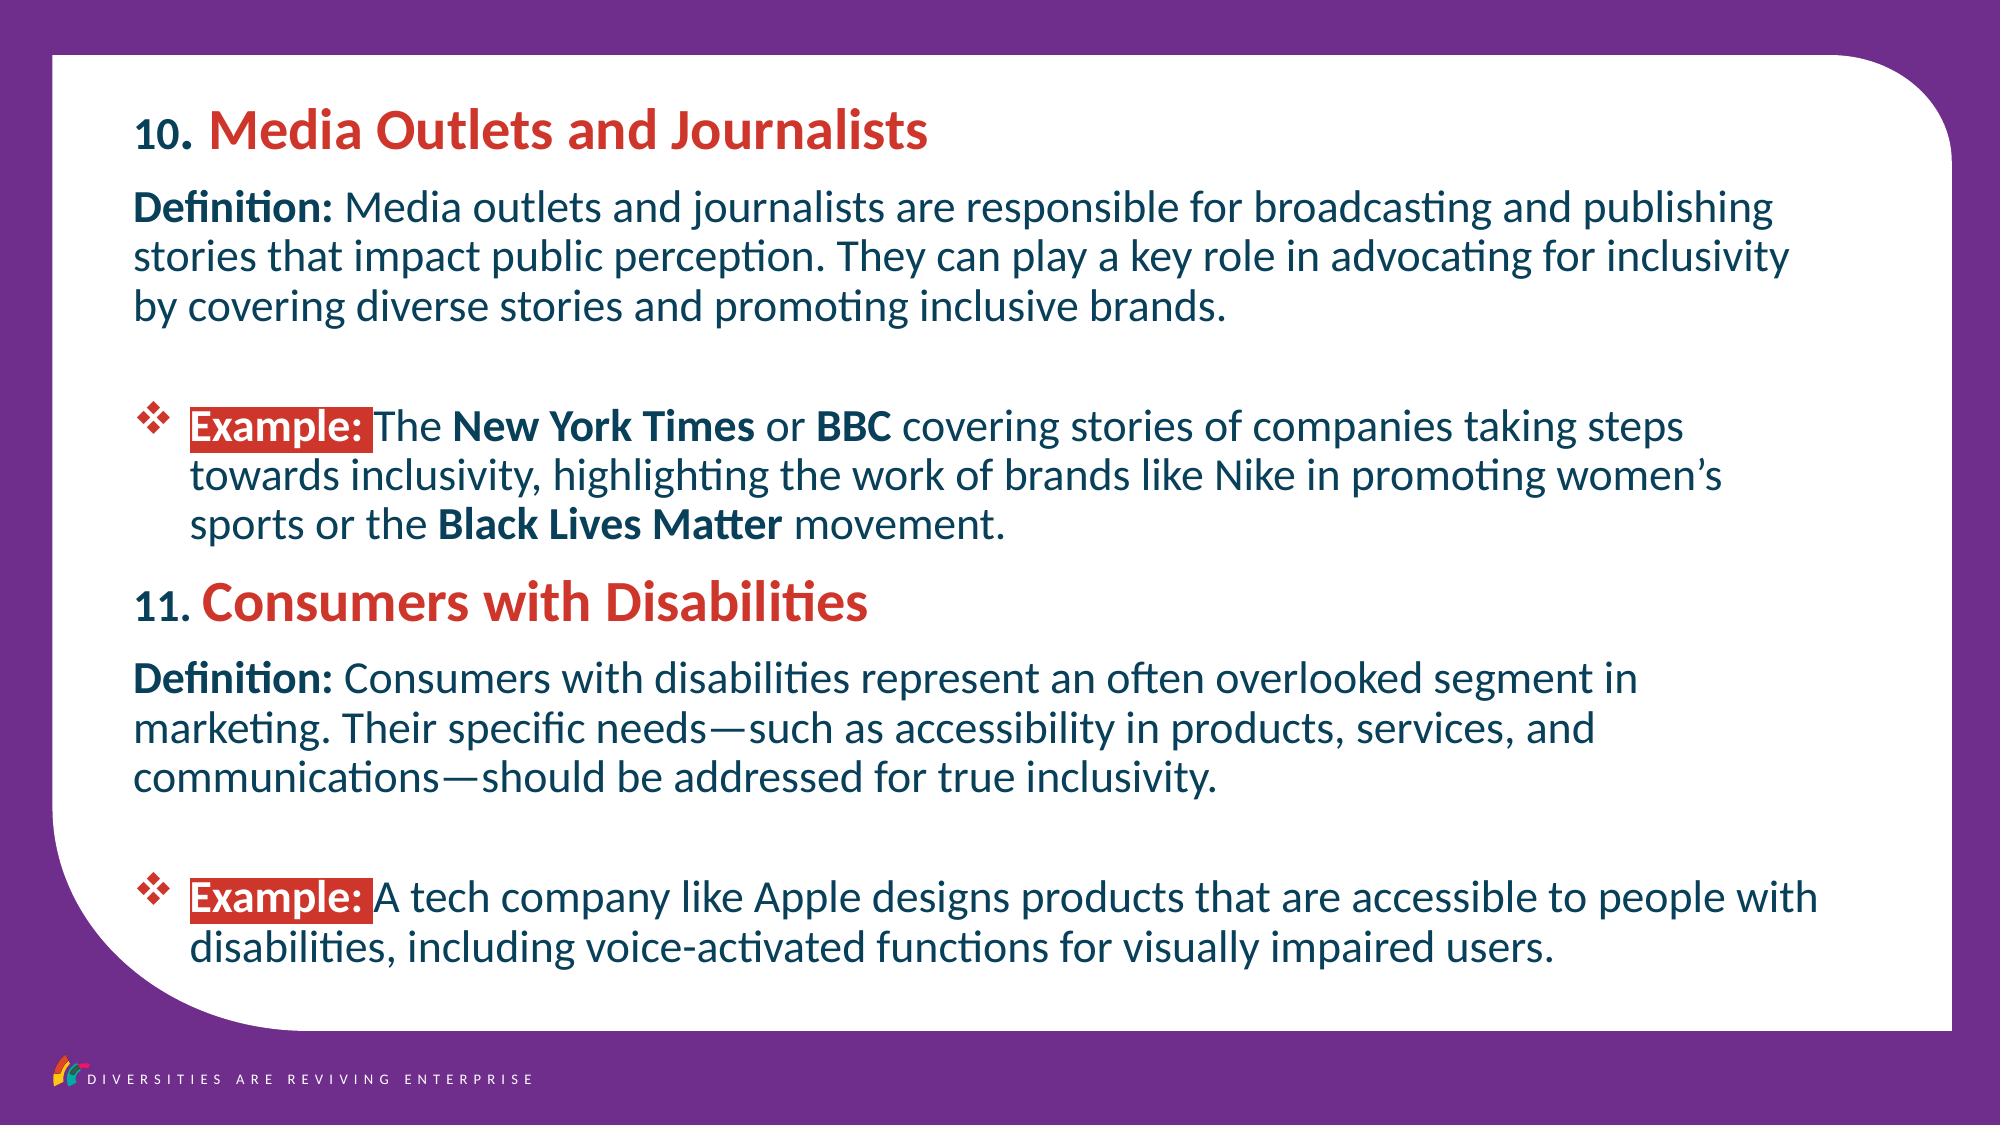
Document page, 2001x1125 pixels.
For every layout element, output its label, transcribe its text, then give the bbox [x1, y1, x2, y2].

list 10. Media Outlets and Journalists Definition: Media outlets and journalists are responsible for broadcasting and publishing stories that impact public perception. They can play a key role in advocating for inclusivity by covering diverse stories and promoting inclusive brands. Example: The New York Times or BBC covering stories of companies taking steps towards inclusivity, highlighting the work of brands like Nike in promoting women’s sports or the Black Lives Matter movement. 11. Consumers with Disabilities Definition: Consumers with disabilities represent an often overlooked segment in marketing. Their specific needs—such as accessibility in products, services, and communications—should be addressed for true inclusivity. Example: A tech company like Apple designs products that are accessible to people with disabilities, including voice-activated functions for visually impaired users. [118, 91, 1857, 724]
